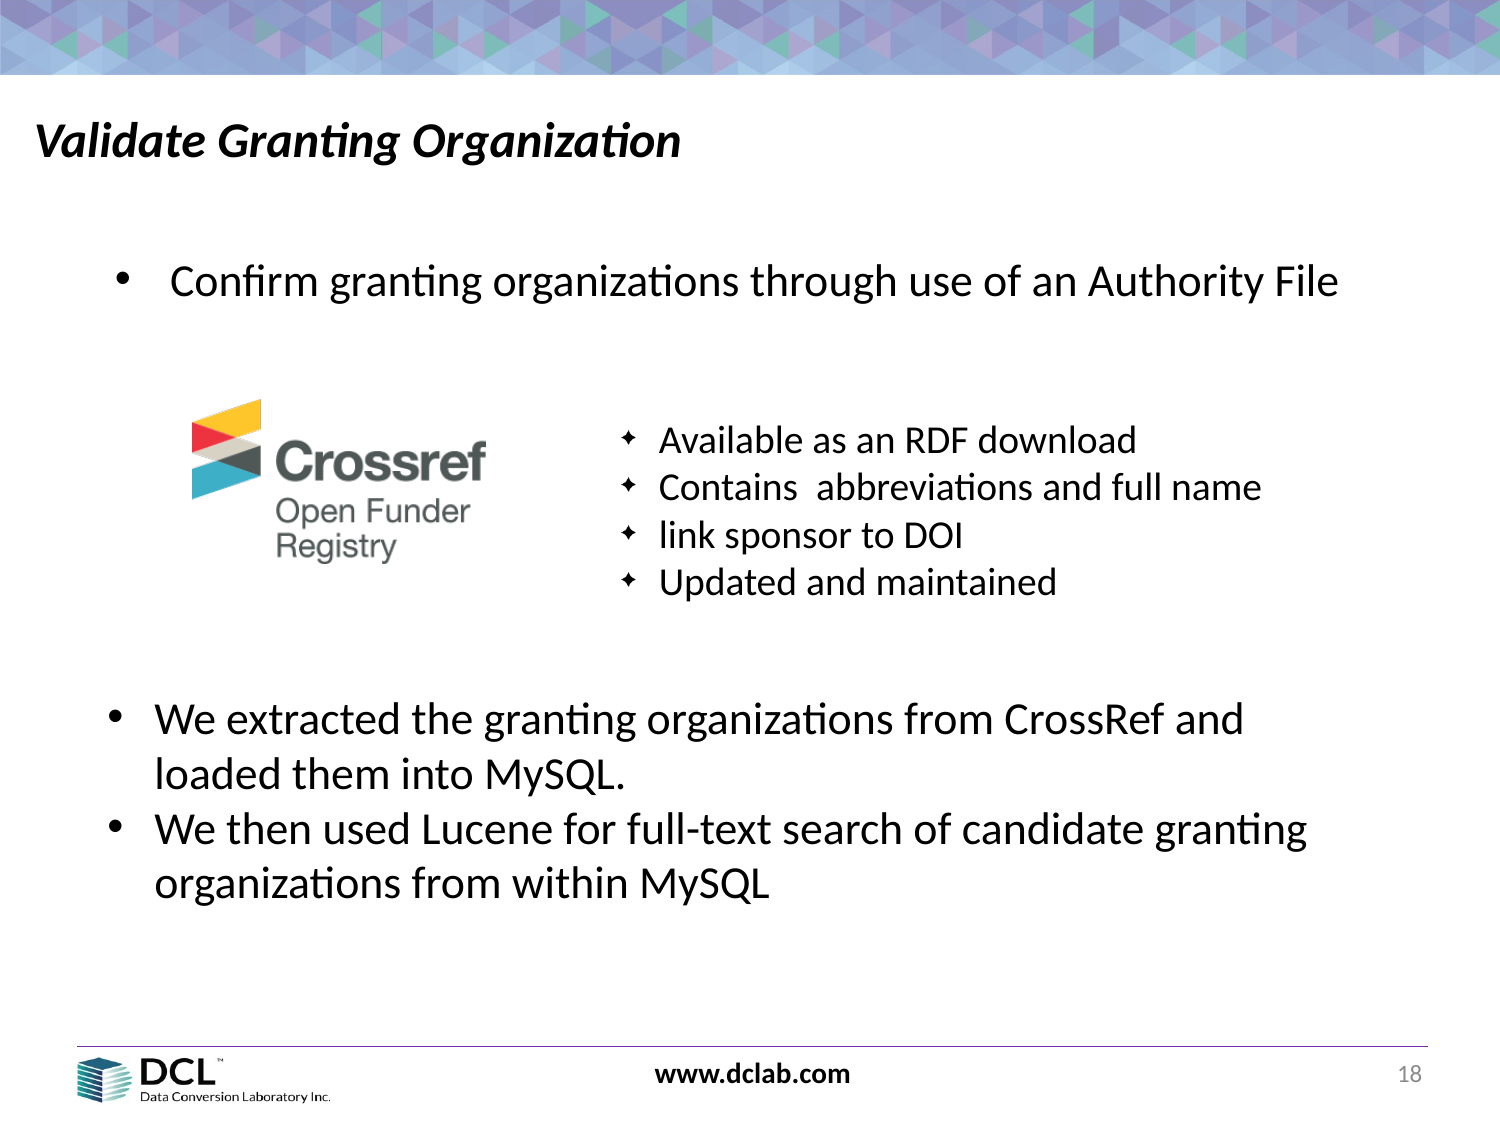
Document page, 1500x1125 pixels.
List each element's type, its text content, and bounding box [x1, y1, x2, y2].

picture [75, 1057, 330, 1107]
text_box Validate Granting Organization [26, 99, 1359, 175]
text_box Available as an RDF download Contains abbreviations and full name link sponsor to DOI Updated and maintained [613, 406, 1271, 611]
title Confirm granting organizations through use of an Authority File [99, 230, 1450, 326]
picture [621, 525, 636, 540]
picture [192, 399, 486, 564]
picture [621, 572, 636, 587]
picture [621, 477, 636, 492]
picture [0, 0, 1500, 75]
text_box We extracted the granting organizations from CrossRef and loaded them into MySQL. We then used Lucene for full-text search of candidate granting organizations from within MySQL [99, 680, 1371, 916]
slide_number 18 [1087, 1042, 1438, 1103]
picture [621, 430, 636, 445]
